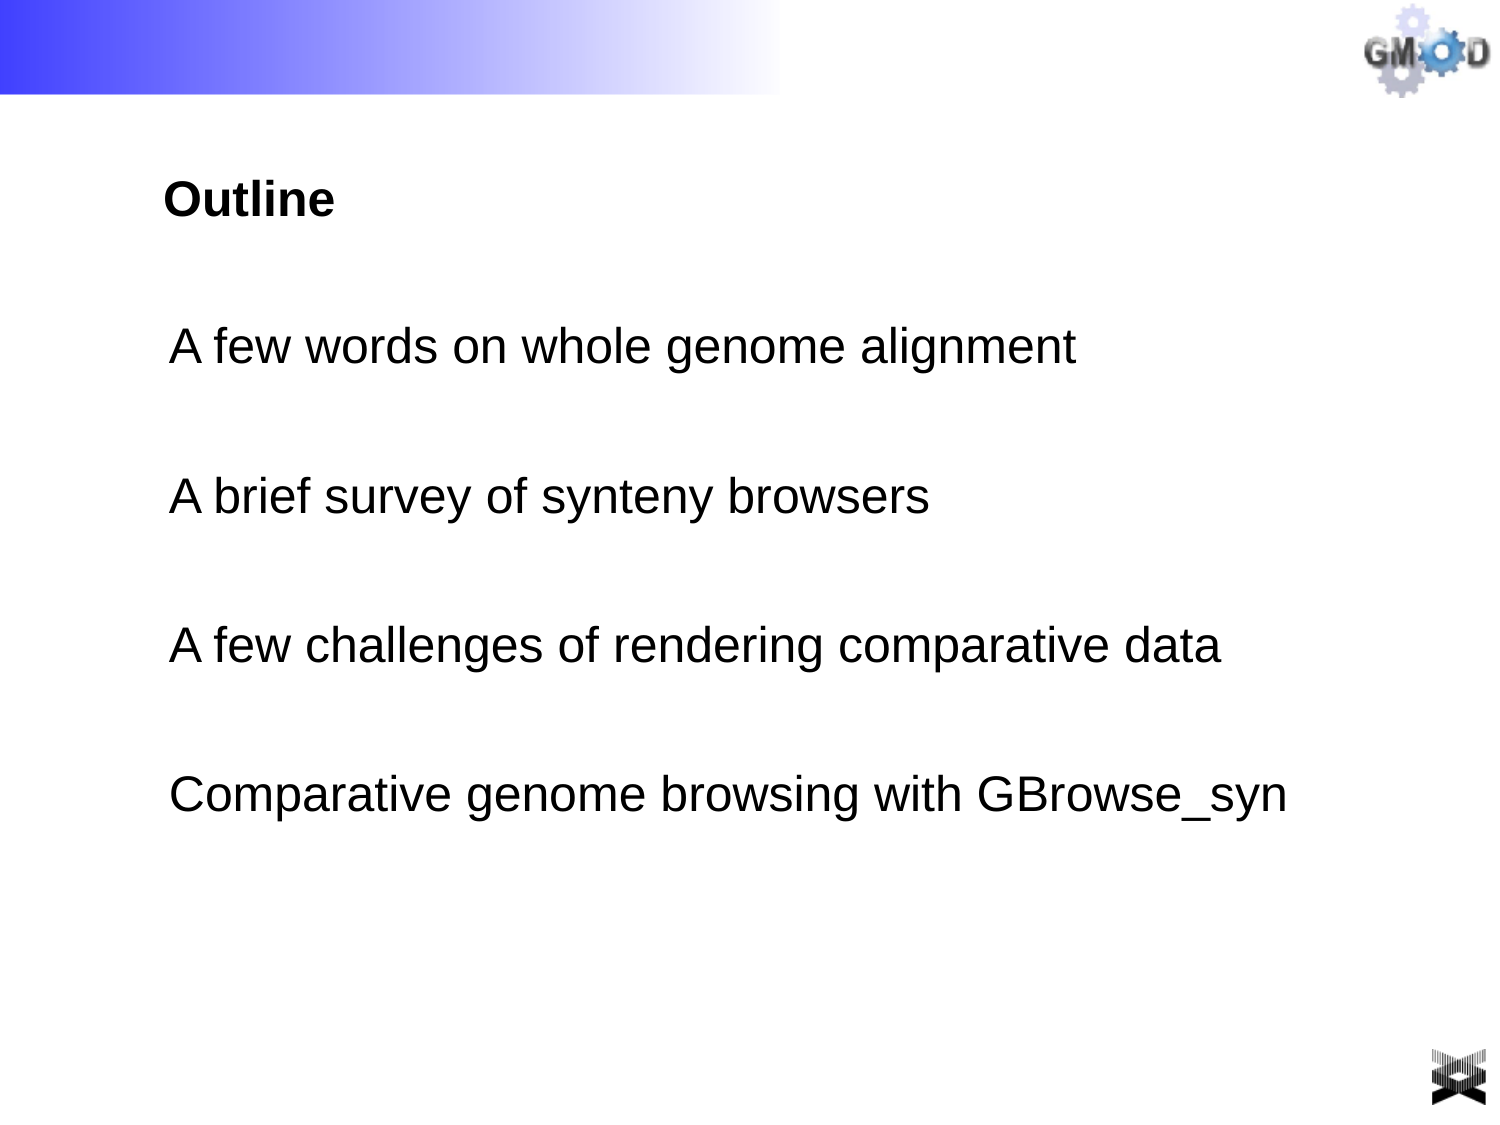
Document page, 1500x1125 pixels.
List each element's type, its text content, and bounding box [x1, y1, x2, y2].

picture [1431, 1049, 1487, 1105]
text_box A few words on whole genome alignment A brief survey of synteny browsers A few challenges of rendering comparative data Comparative genome browsing with GBrowse_syn [154, 306, 1430, 1125]
text_box Outline [148, 159, 351, 235]
